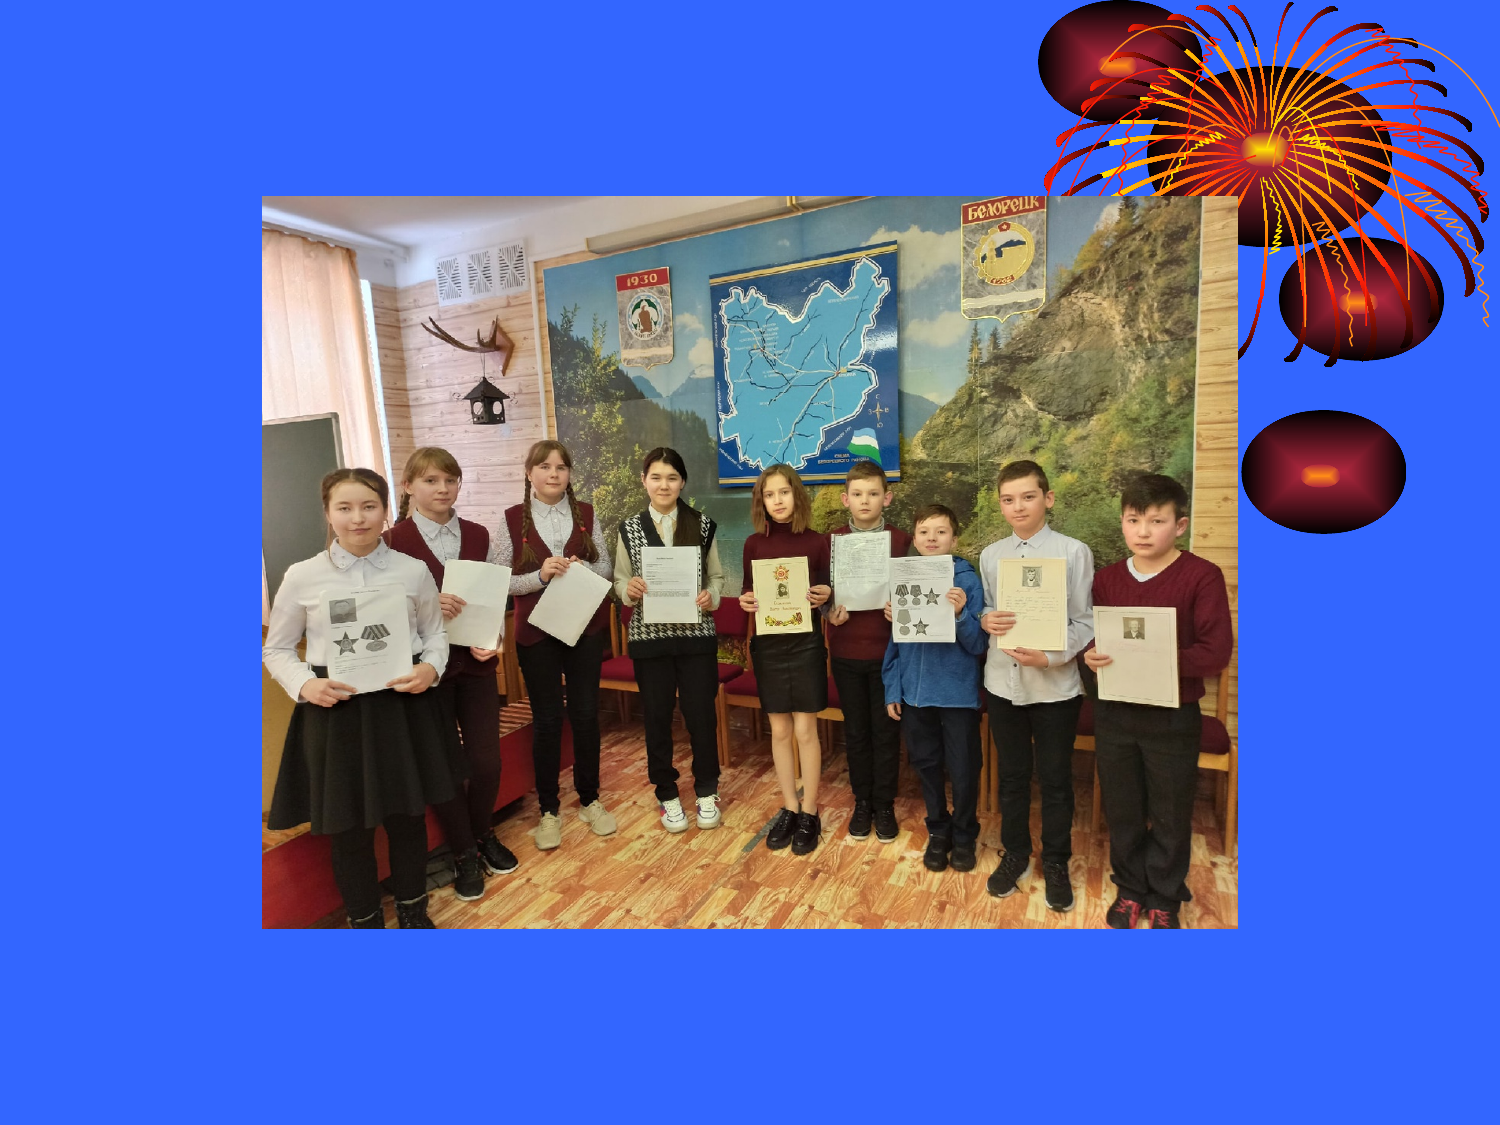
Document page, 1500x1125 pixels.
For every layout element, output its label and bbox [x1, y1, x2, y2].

picture [262, 196, 1238, 929]
